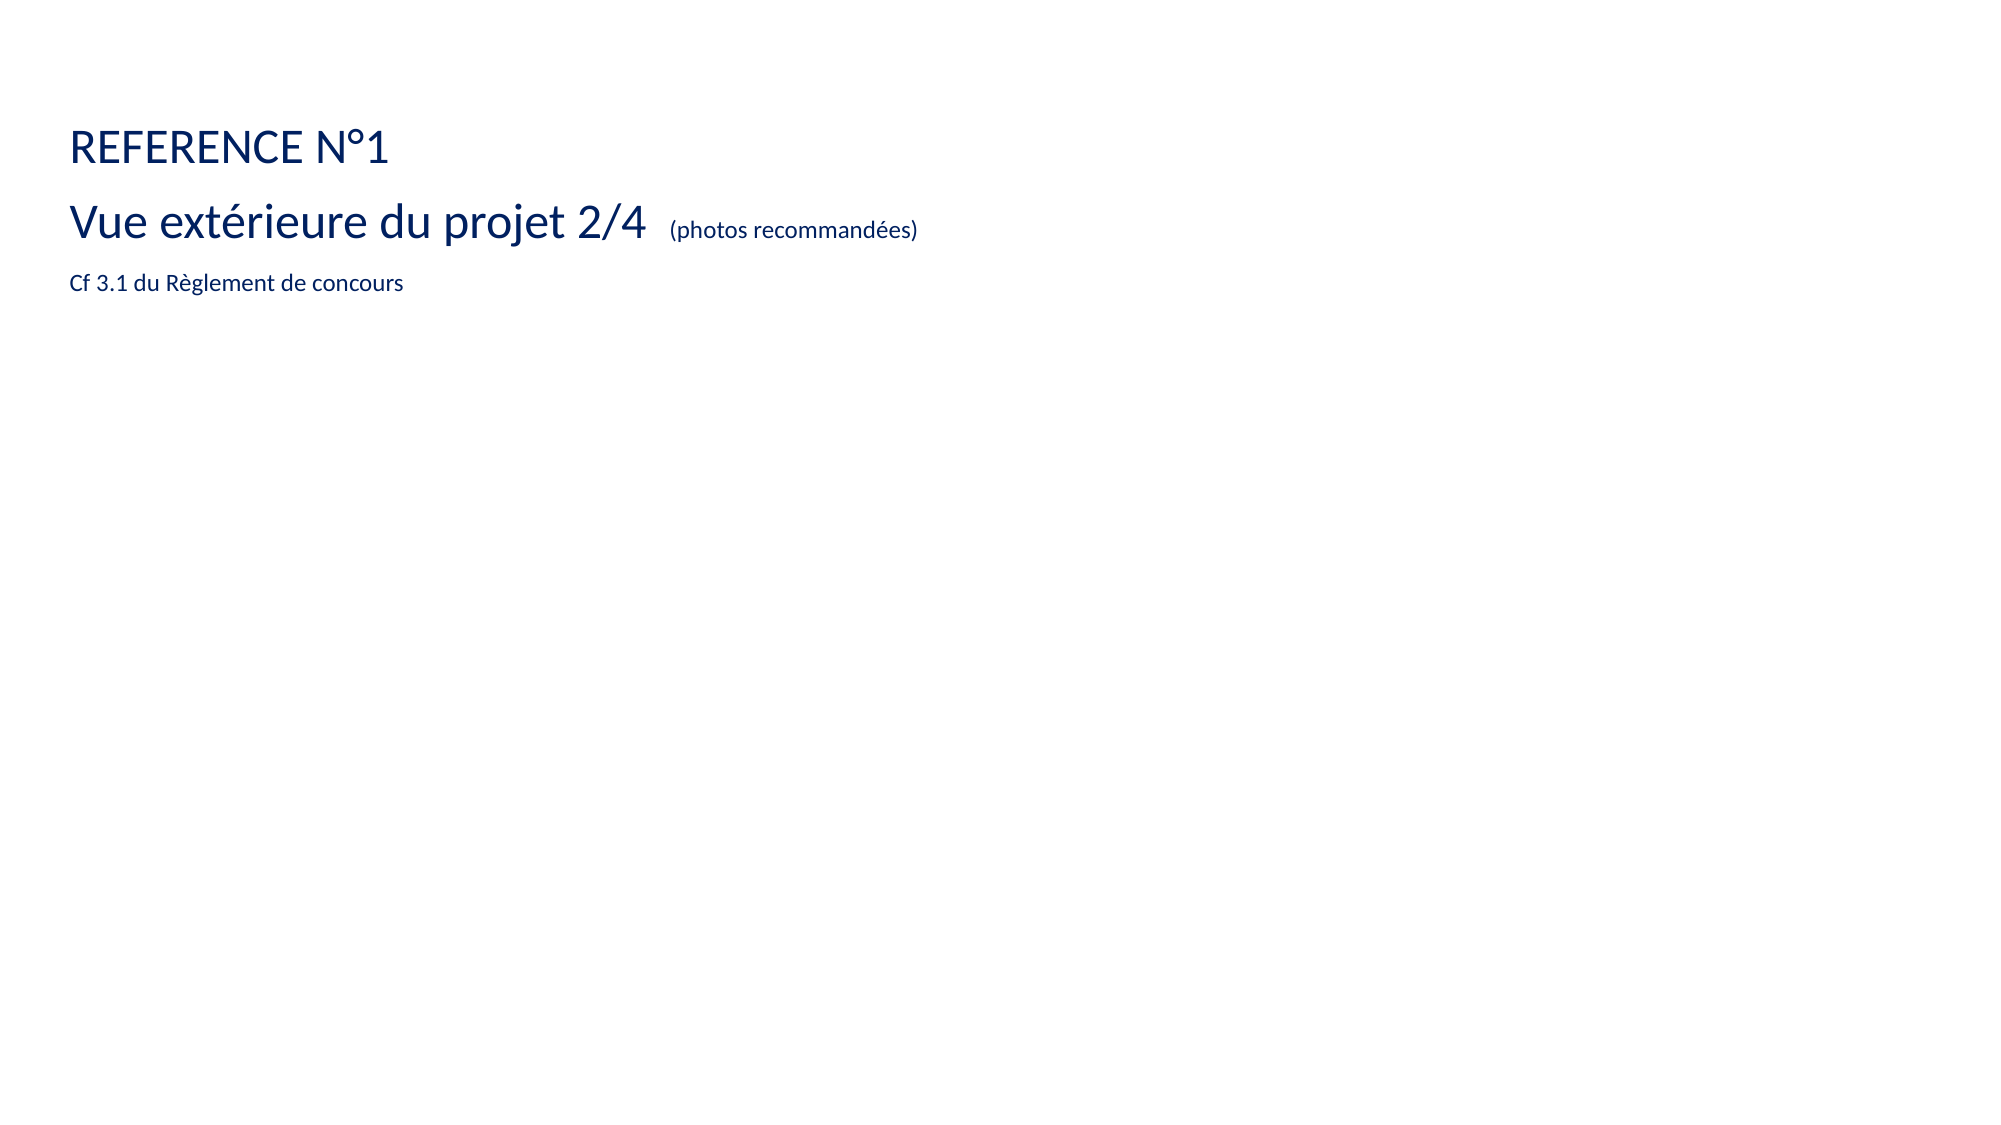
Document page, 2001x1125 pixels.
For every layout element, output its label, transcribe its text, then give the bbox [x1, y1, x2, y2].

subtitle REFERENCE N°1 Vue extérieure du projet 2/4 (photos recommandées) Cf 3.1 du Règlement de concours [54, 112, 1555, 385]
